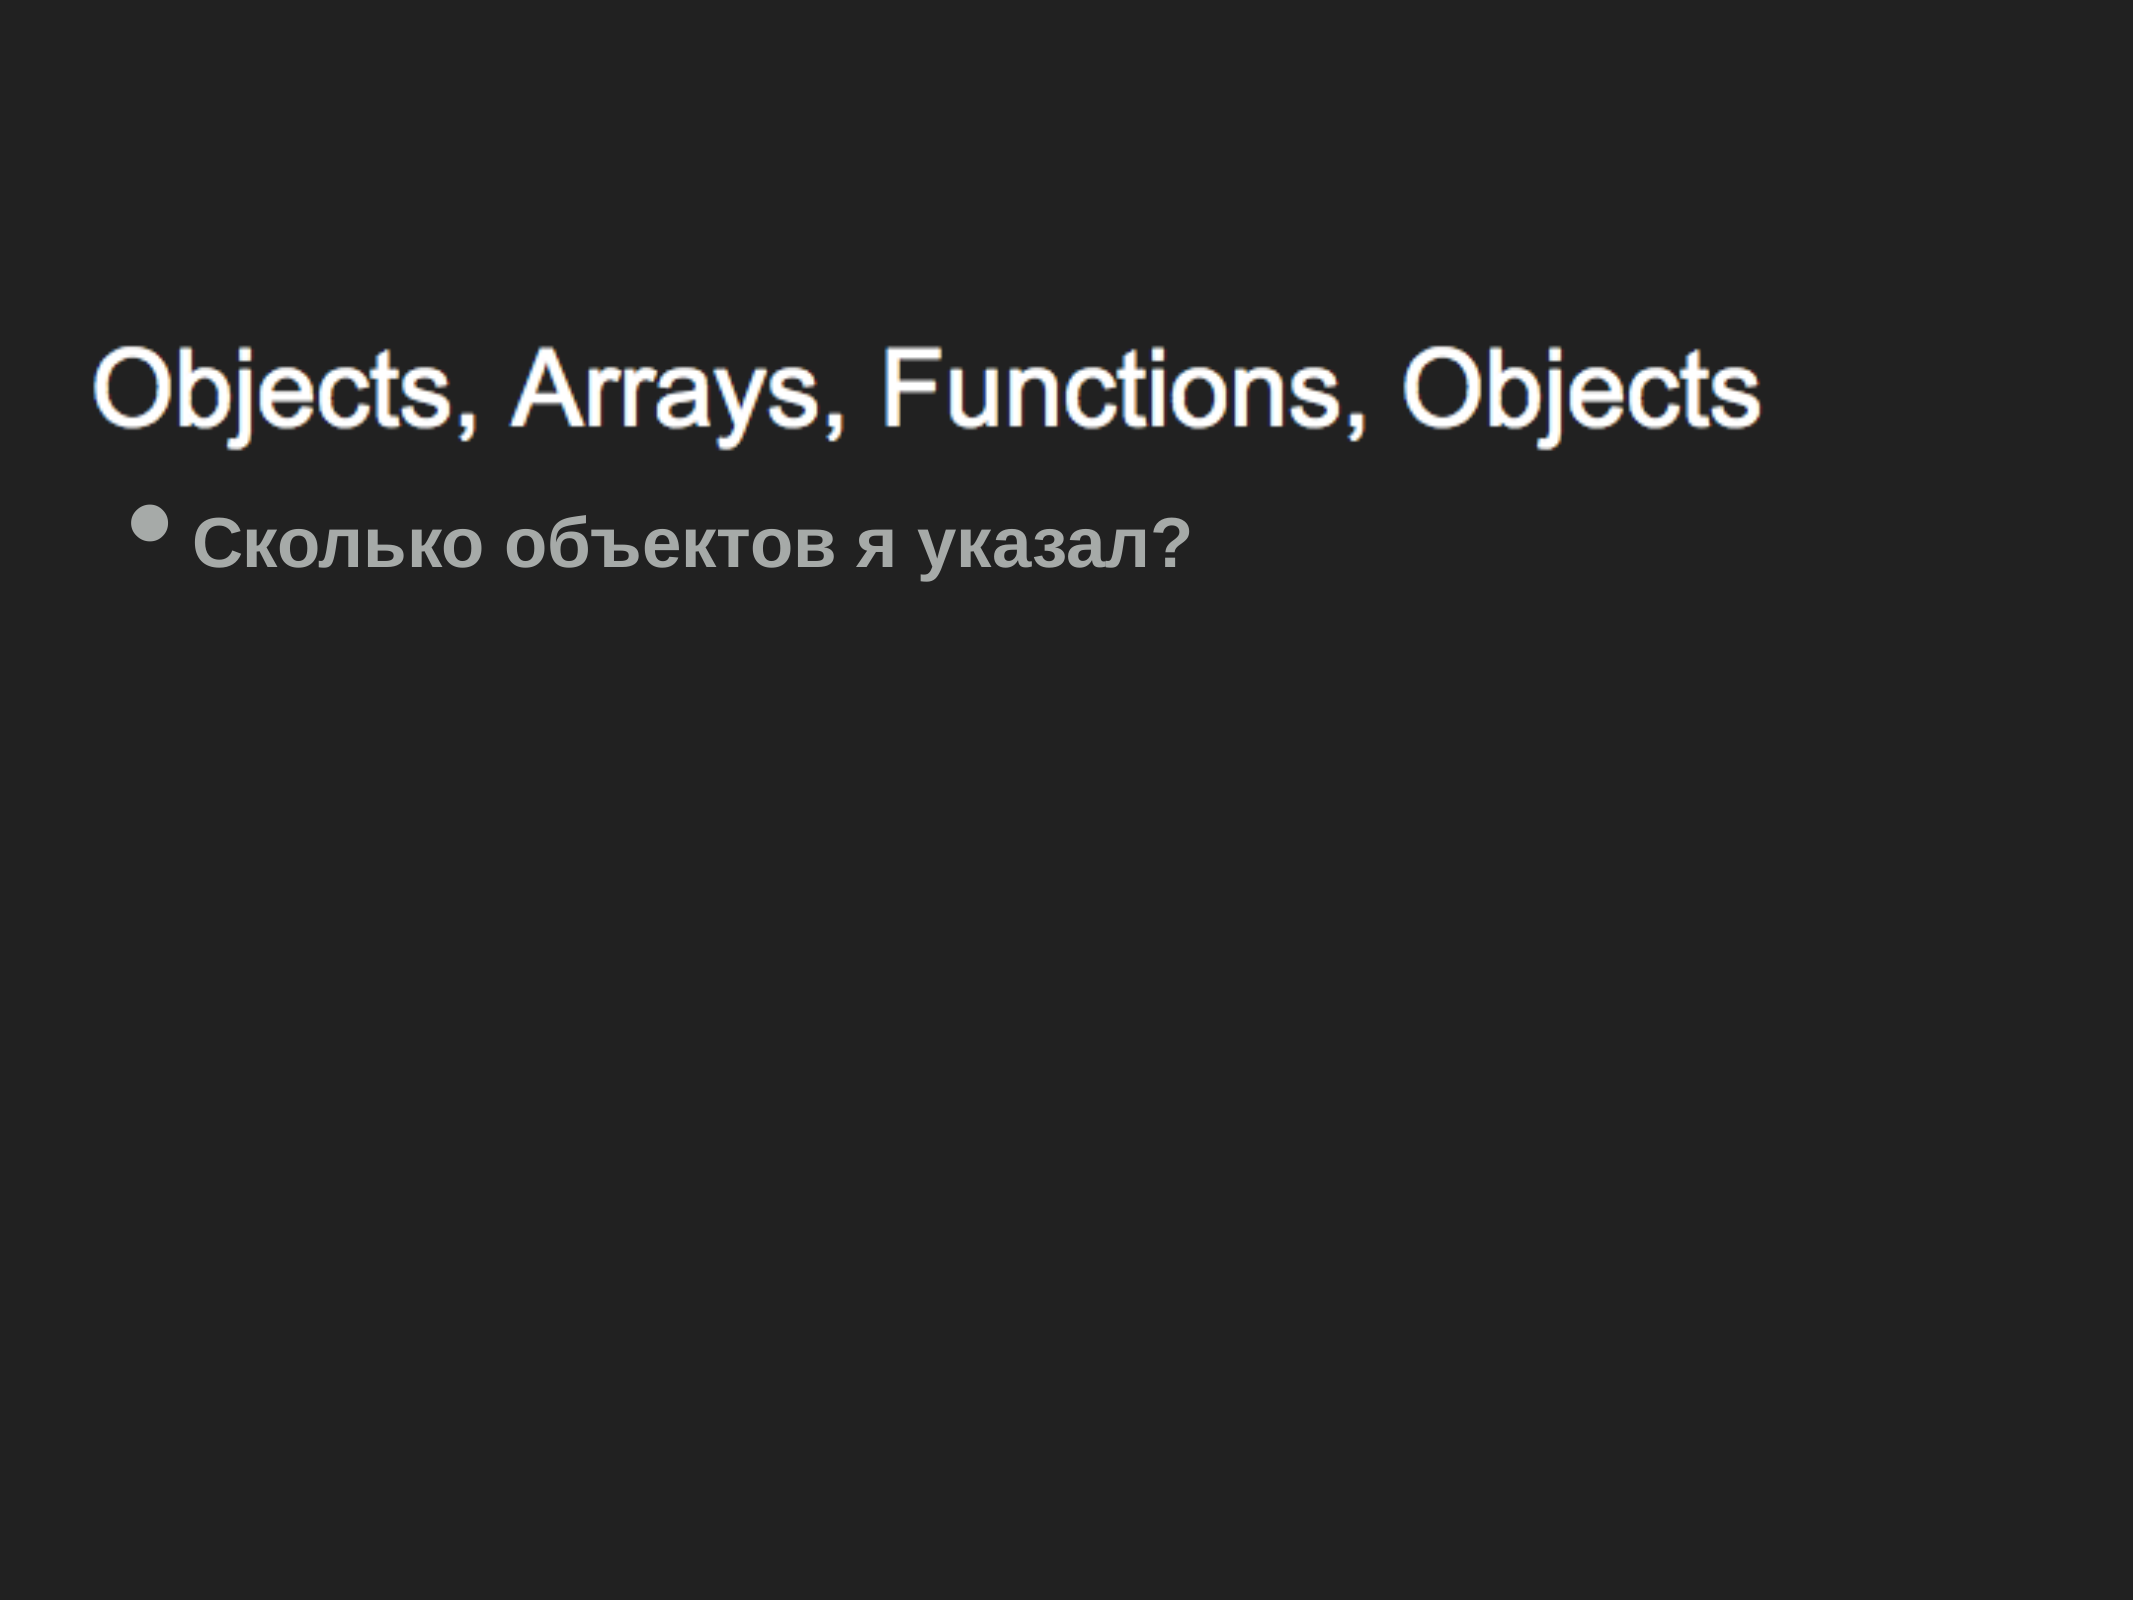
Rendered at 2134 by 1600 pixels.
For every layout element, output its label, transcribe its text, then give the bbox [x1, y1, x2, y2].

picture [0, 199, 1956, 474]
text_box Сколько объектов я указал? [118, 488, 1204, 591]
